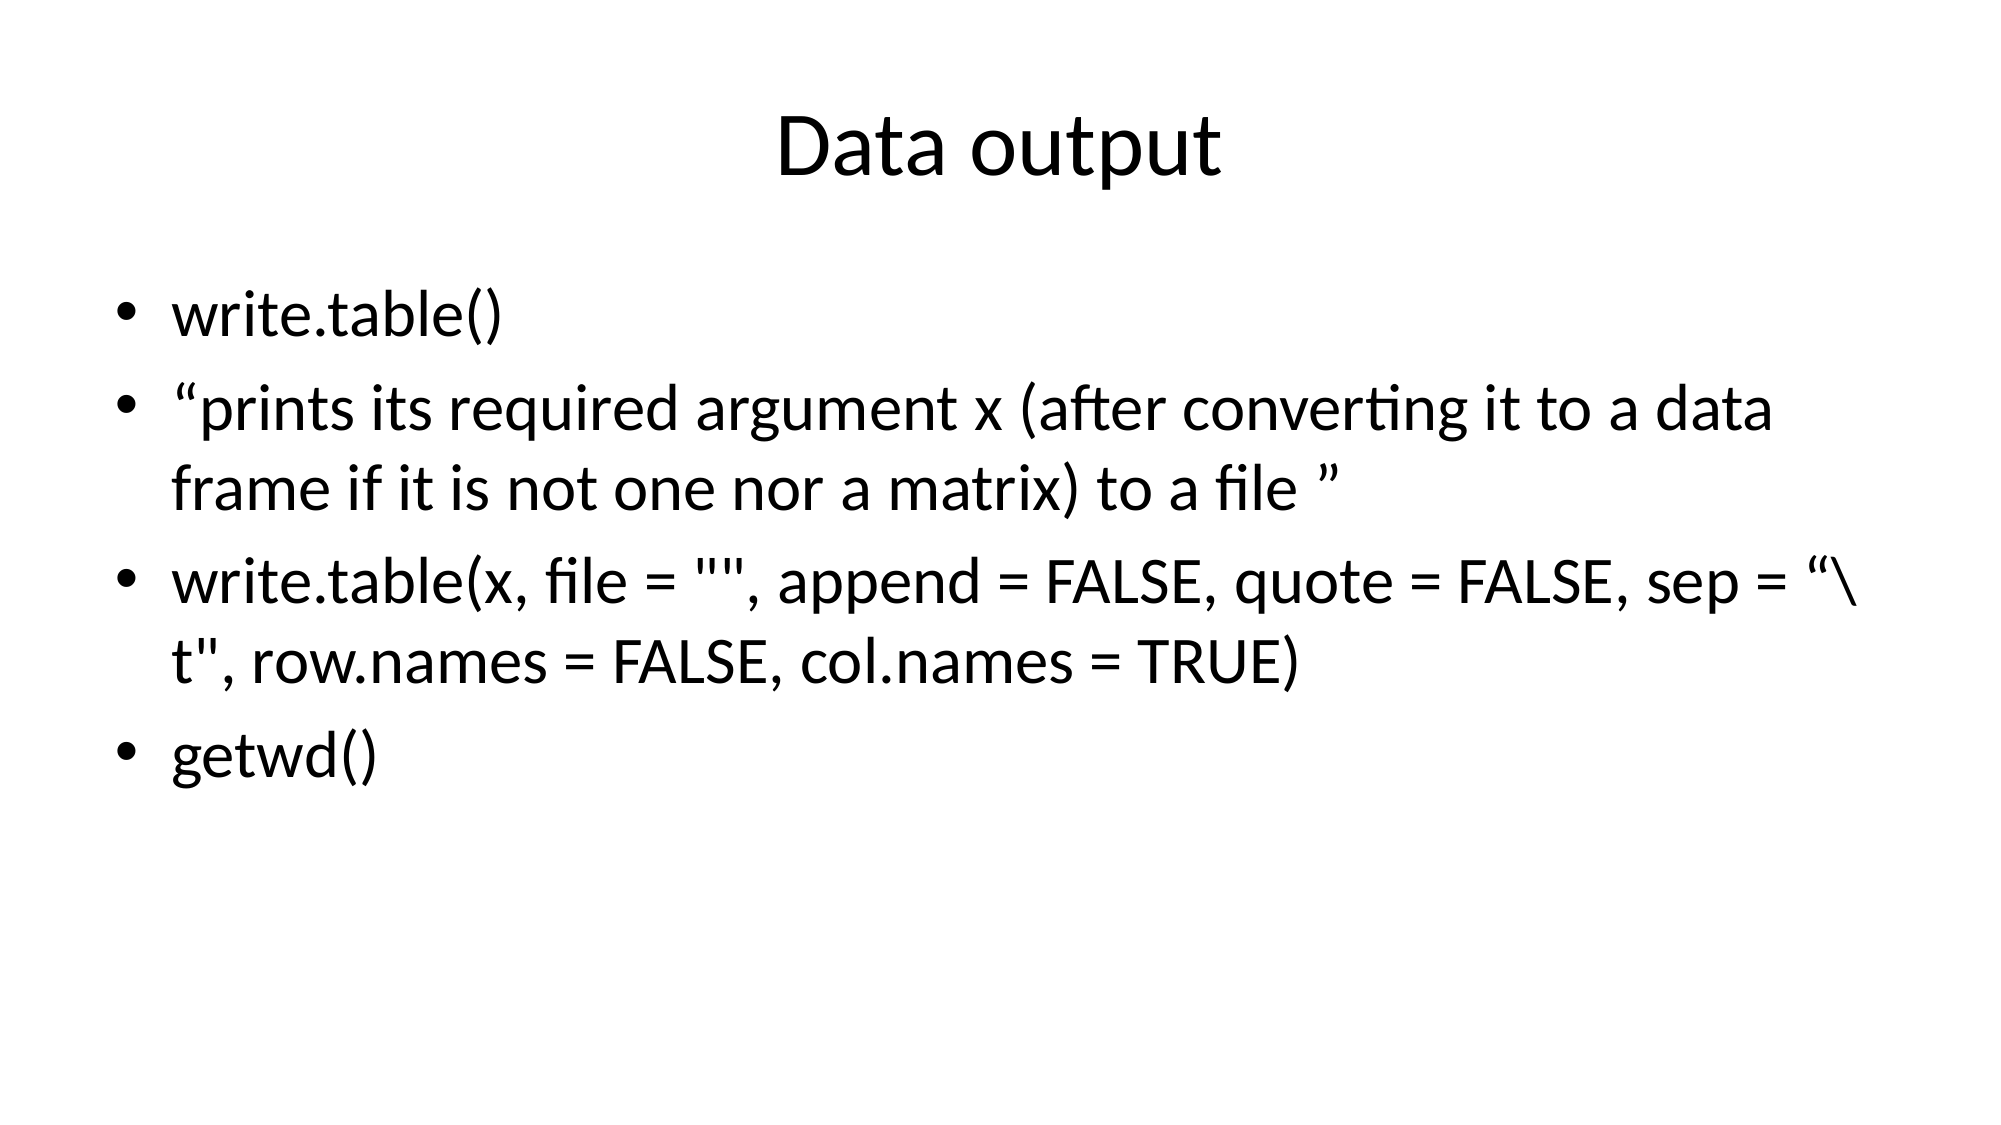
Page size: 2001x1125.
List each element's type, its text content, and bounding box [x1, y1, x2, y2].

list write.table() “prints its required argument x (after converting it to a data frame if it is not one nor a matrix) to a file ” write.table(x, file = "", append = FALSE, quote = FALSE, sep = “\t", row.names = FALSE, col.names = TRUE) getwd() [99, 262, 1900, 1005]
title Data output [99, 45, 1900, 233]
